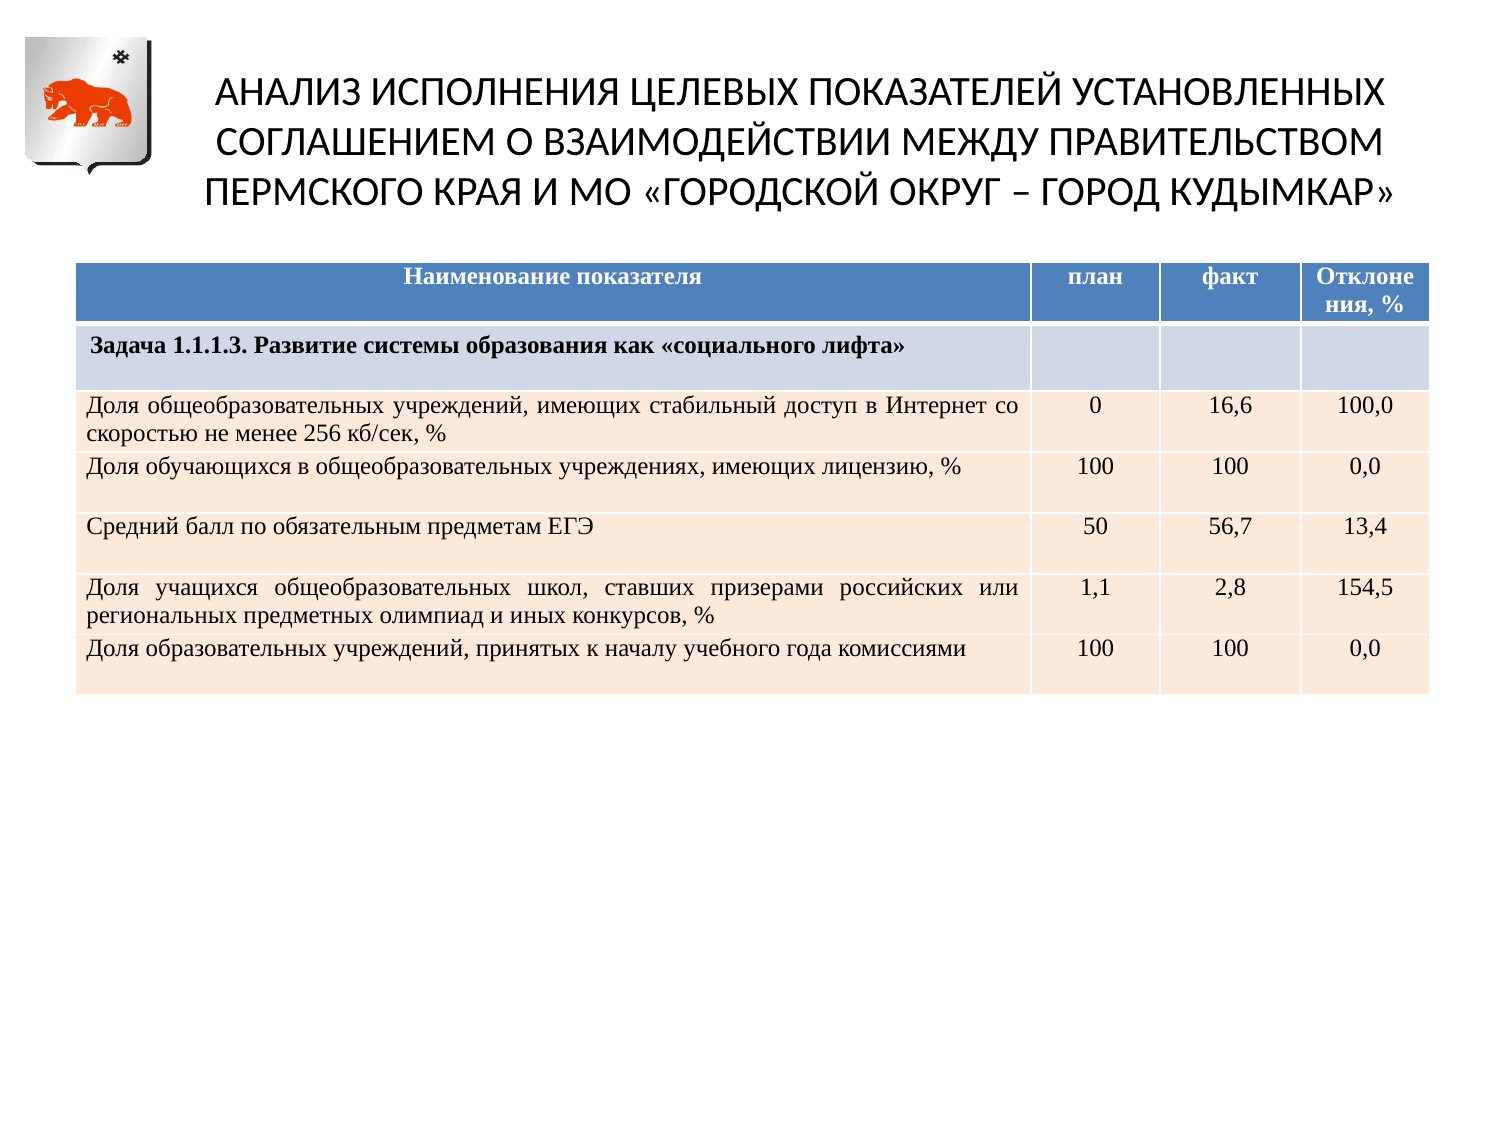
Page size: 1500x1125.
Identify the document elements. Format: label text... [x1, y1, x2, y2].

table_header план [1032, 263, 1159, 321]
table_header Наименование показателя [76, 263, 1030, 321]
table_cell Задача 1.1.1.3. Развитие системы образования как «социального лифта» [76, 326, 1030, 390]
table_cell 50 [1032, 514, 1159, 573]
title АНАЛИЗ ИСПОЛНЕНИЯ ЦЕЛЕВЫХ ПОКАЗАТЕЛЕЙ УСТАНОВЛЕННЫХ СОГЛАШЕНИЕМ О ВЗАИМОДЕЙСТВИИ МЕЖДУ ПРАВИТЕЛЬСТВОМ ПЕРМСКОГО КРАЯ И МО «ГОРОДСКОЙ ОКРУГ – ГОРОД КУДЫМКАР» [175, 45, 1425, 233]
table_cell 100,0 [1302, 392, 1429, 451]
table_cell 100 [1161, 453, 1300, 512]
table_cell [1302, 326, 1429, 390]
table_header факт [1161, 263, 1300, 321]
table_cell Доля общеобразовательных учреждений, имеющих стабильный доступ в Интернет со скоростью не менее 256 кб/сек, % [76, 392, 1030, 451]
table_cell 16,6 [1161, 392, 1300, 451]
table_cell 100 [1161, 635, 1300, 694]
table_cell 0,0 [1302, 635, 1429, 694]
table_cell 100 [1032, 453, 1159, 512]
table_cell Доля образовательных учреждений, принятых к началу учебного года комиссиями [76, 635, 1030, 694]
table_cell [1161, 326, 1300, 390]
table_cell [1032, 326, 1159, 390]
table_cell 154,5 [1302, 575, 1429, 634]
table_cell 100 [1032, 635, 1159, 694]
table_cell 13,4 [1302, 514, 1429, 573]
table_header Отклонения, % [1302, 263, 1429, 321]
table_cell 0 [1032, 392, 1159, 451]
picture [23, 34, 153, 176]
table_cell 1,1 [1032, 575, 1159, 634]
table_cell Доля учащихся общеобразовательных школ, ставших призерами российских или региональных предметных олимпиад и иных конкурсов, % [76, 575, 1030, 634]
table_cell 56,7 [1161, 514, 1300, 573]
table_cell Средний балл по обязательным предметам ЕГЭ [76, 514, 1030, 573]
table_cell Доля обучающихся в общеобразовательных учреждениях, имеющих лицензию, % [76, 453, 1030, 512]
table_cell 2,8 [1161, 575, 1300, 634]
table_cell 0,0 [1302, 453, 1429, 512]
